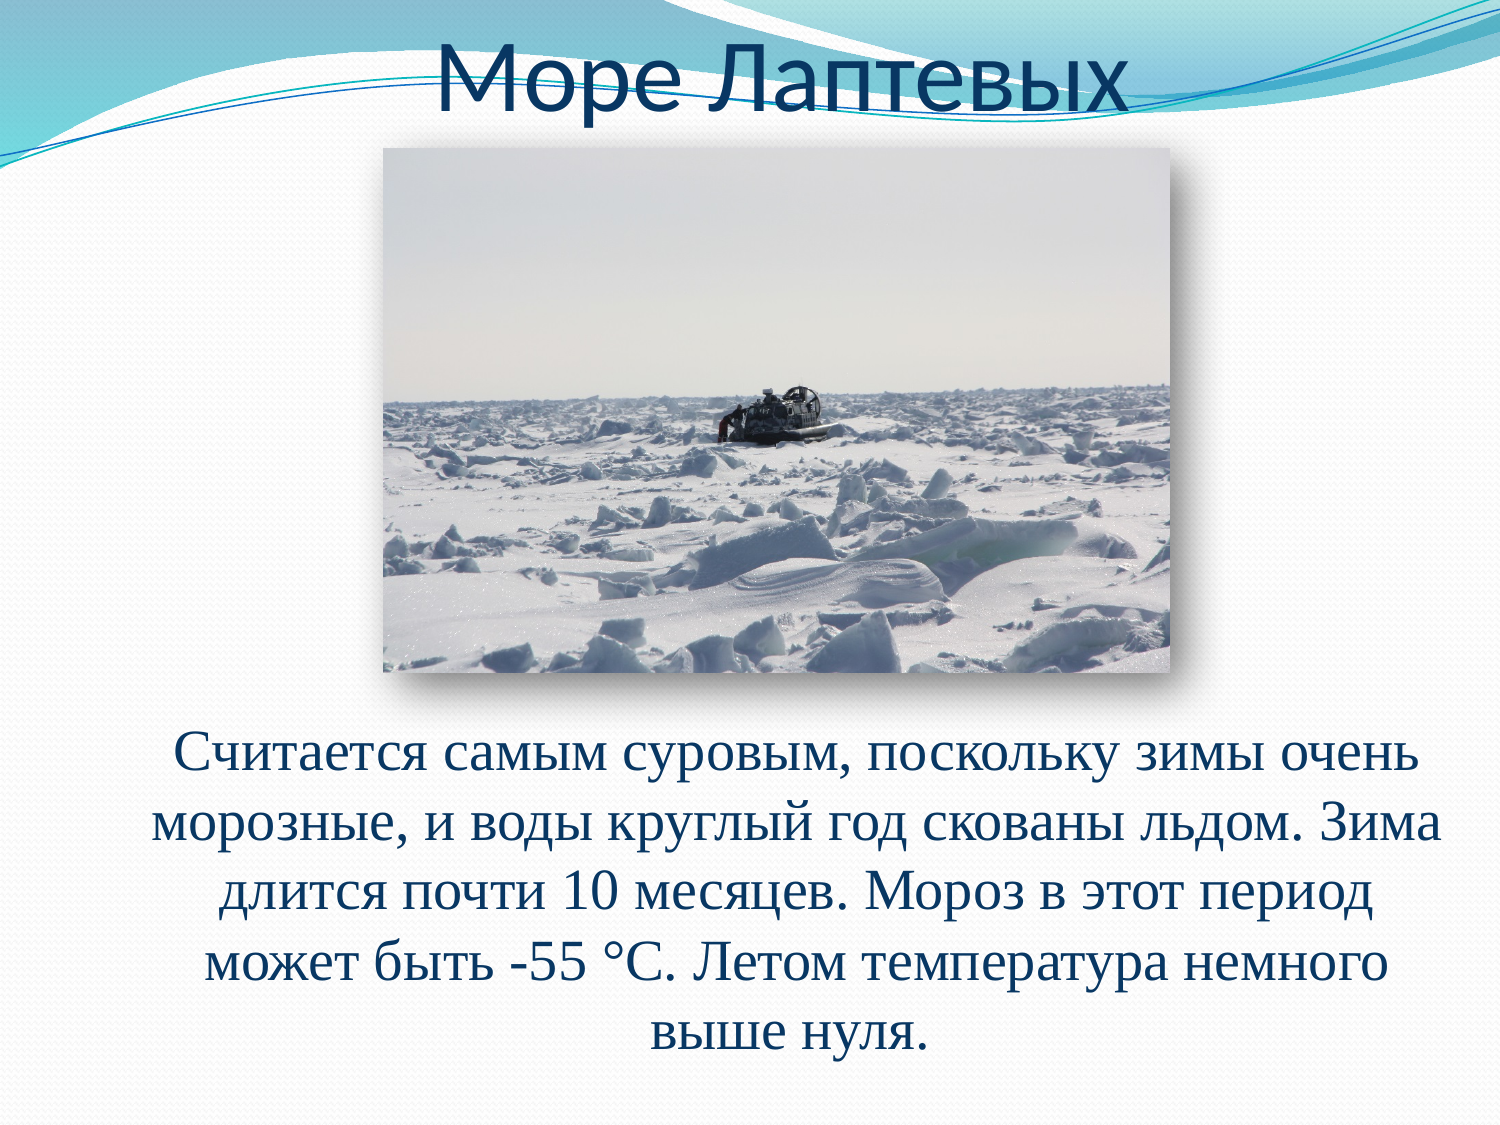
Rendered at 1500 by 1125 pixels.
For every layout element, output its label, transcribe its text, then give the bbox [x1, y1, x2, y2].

text_box Море Лаптевых [419, 0, 1187, 139]
text_box Считается самым суровым, поскольку зимы очень морозные, и воды круглый год скованы льдом. Зима длится почти 10 месяцев. Мороз в этот период может быть -55 °С. Летом температура немного выше нуля. [135, 704, 1459, 1069]
picture [383, 148, 1170, 673]
